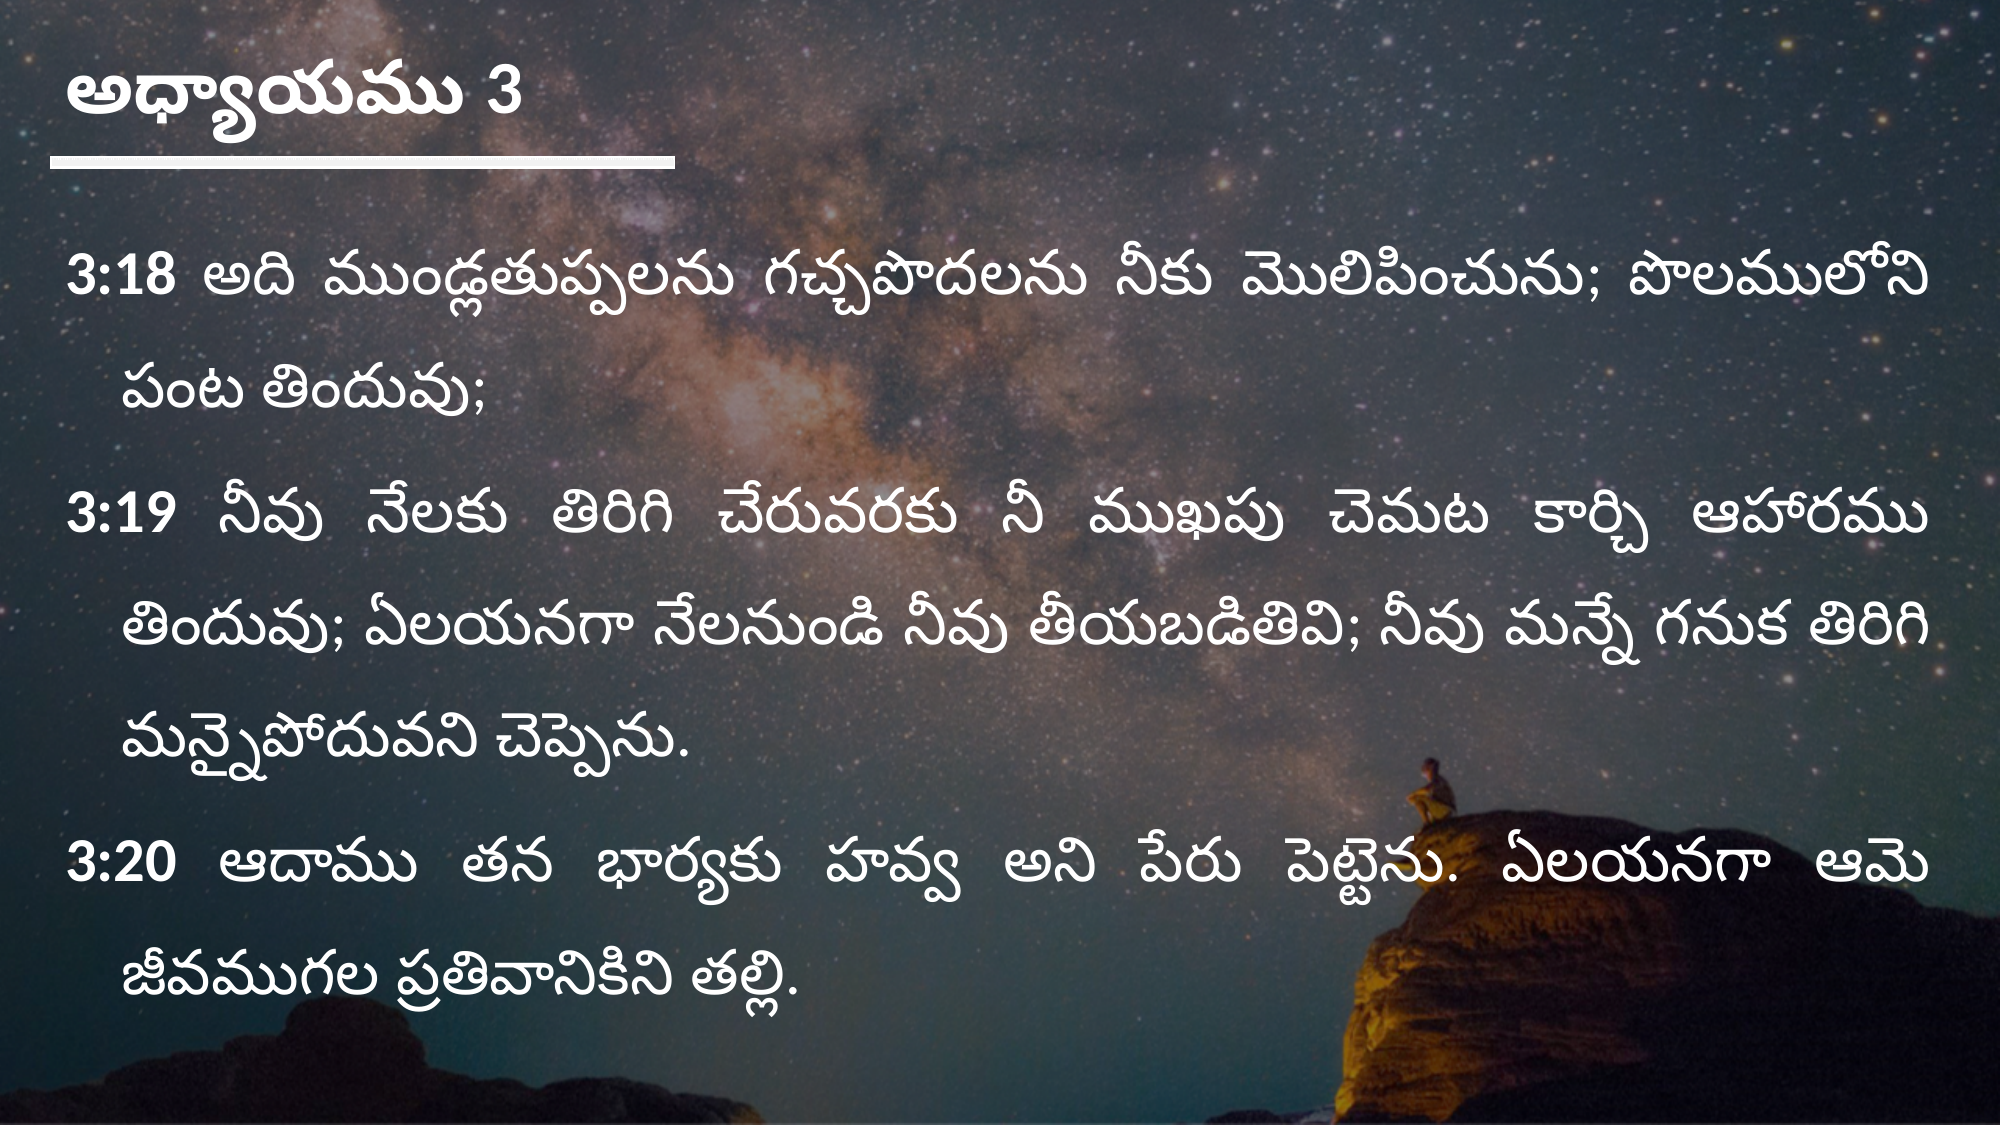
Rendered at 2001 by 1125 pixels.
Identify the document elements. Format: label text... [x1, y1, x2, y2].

picture [0, 0, 2000, 1125]
list 3:18 అది ముండ్లతుప్పలను గచ్చపొదలను నీకు మొలిపించును; పొలములోని పంట తిందువు; 3:19 నీవు నేలకు తిరిగి చేరువరకు నీ ముఖపు చెమట కార్చి ఆహారము తిందువు; ఏలయనగా నేలనుండి నీవు తీయబడితివి; నీవు మన్నే గనుక తిరిగి మన్నైపోదువని చెప్పెను. 3:20 ఆదాము తన భార్యకు హవ్వ అని పేరు పెట్టెను. ఏలయనగా ఆమె జీవముగల ప్రతివానికిని తల్లి. [50, 187, 1946, 1063]
title అధ్యాయము 3 [50, 0, 1925, 167]
